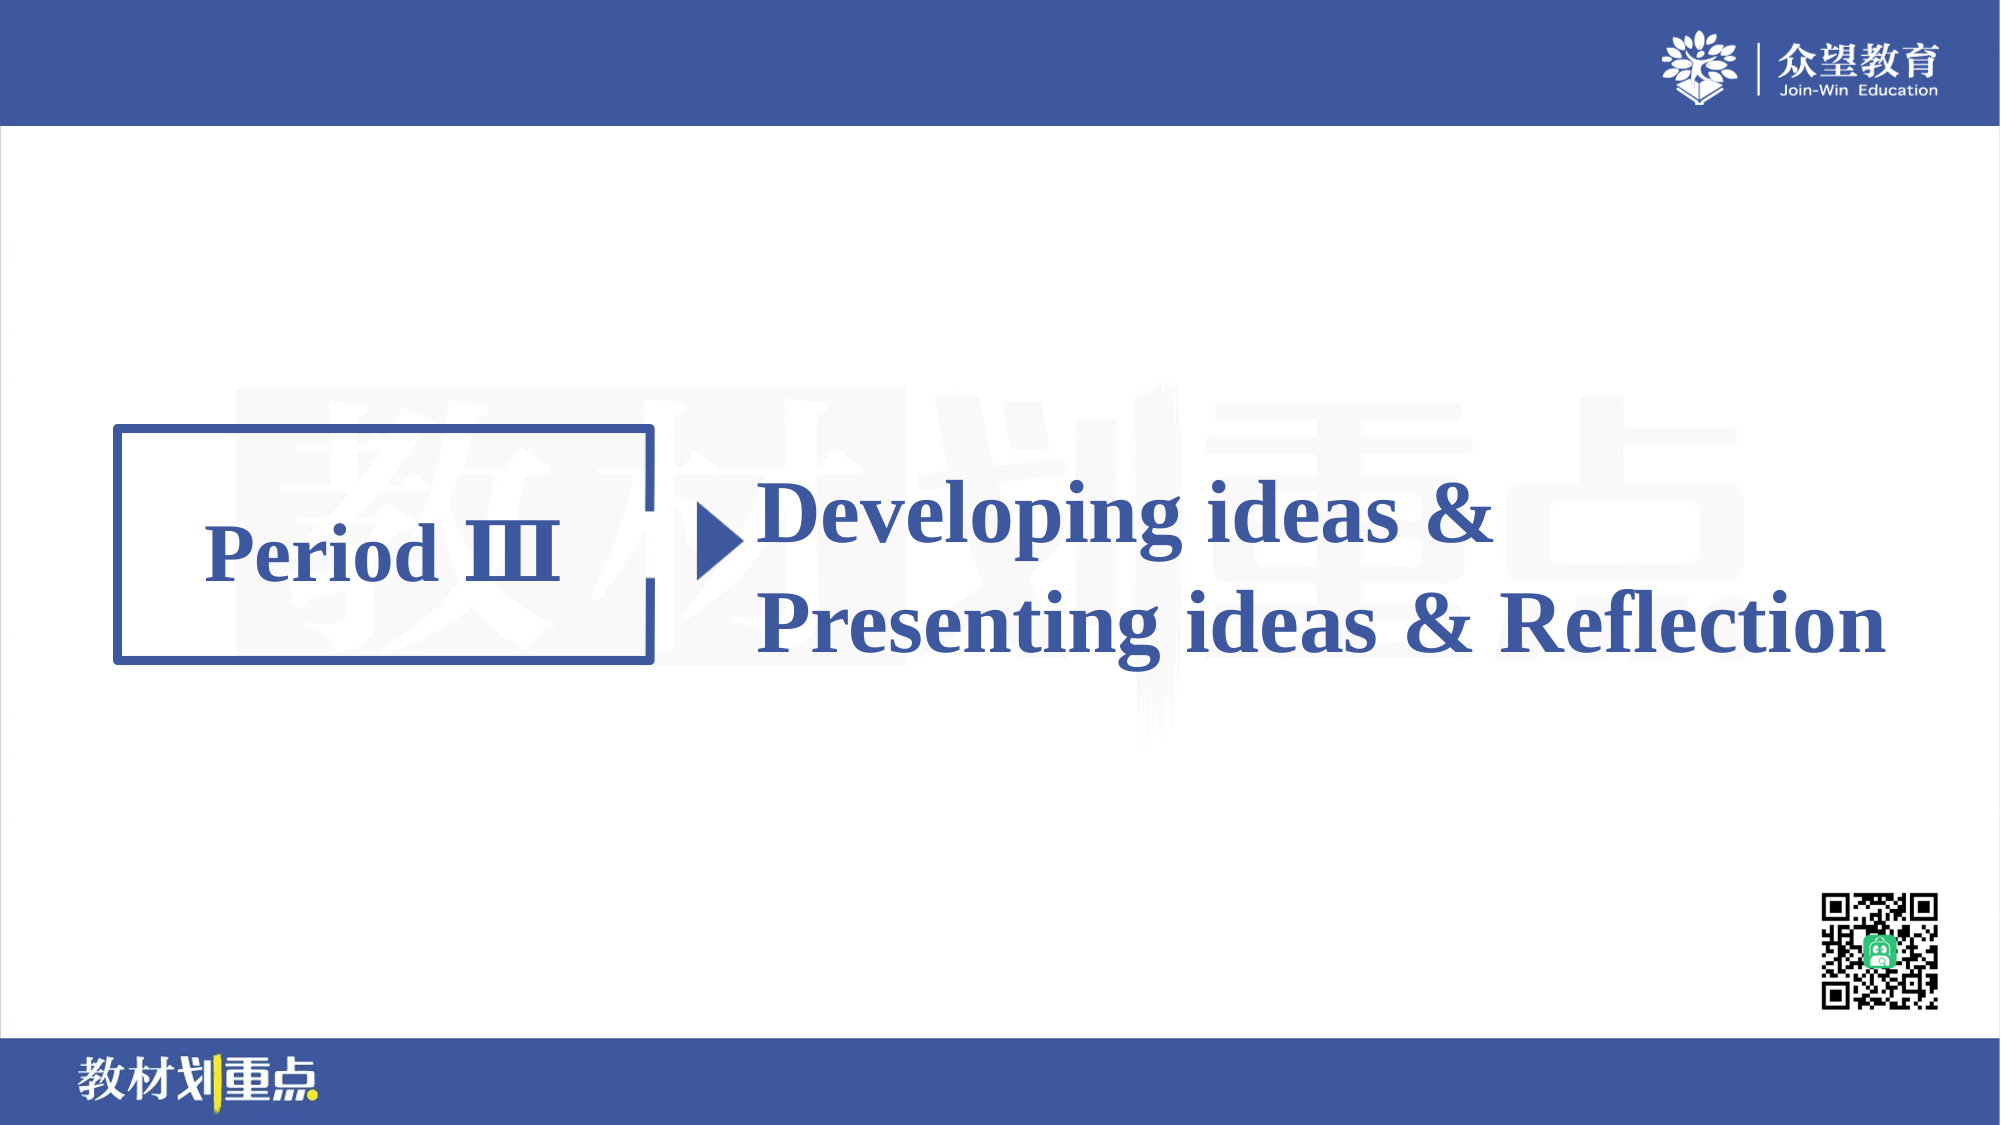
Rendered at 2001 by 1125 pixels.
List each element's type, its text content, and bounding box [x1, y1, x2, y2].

text_box Developing ideas & Presenting ideas & Reflection [755, 416, 1982, 705]
text_box Period Ⅲ [124, 433, 644, 659]
picture [0, 0, 2000, 1125]
